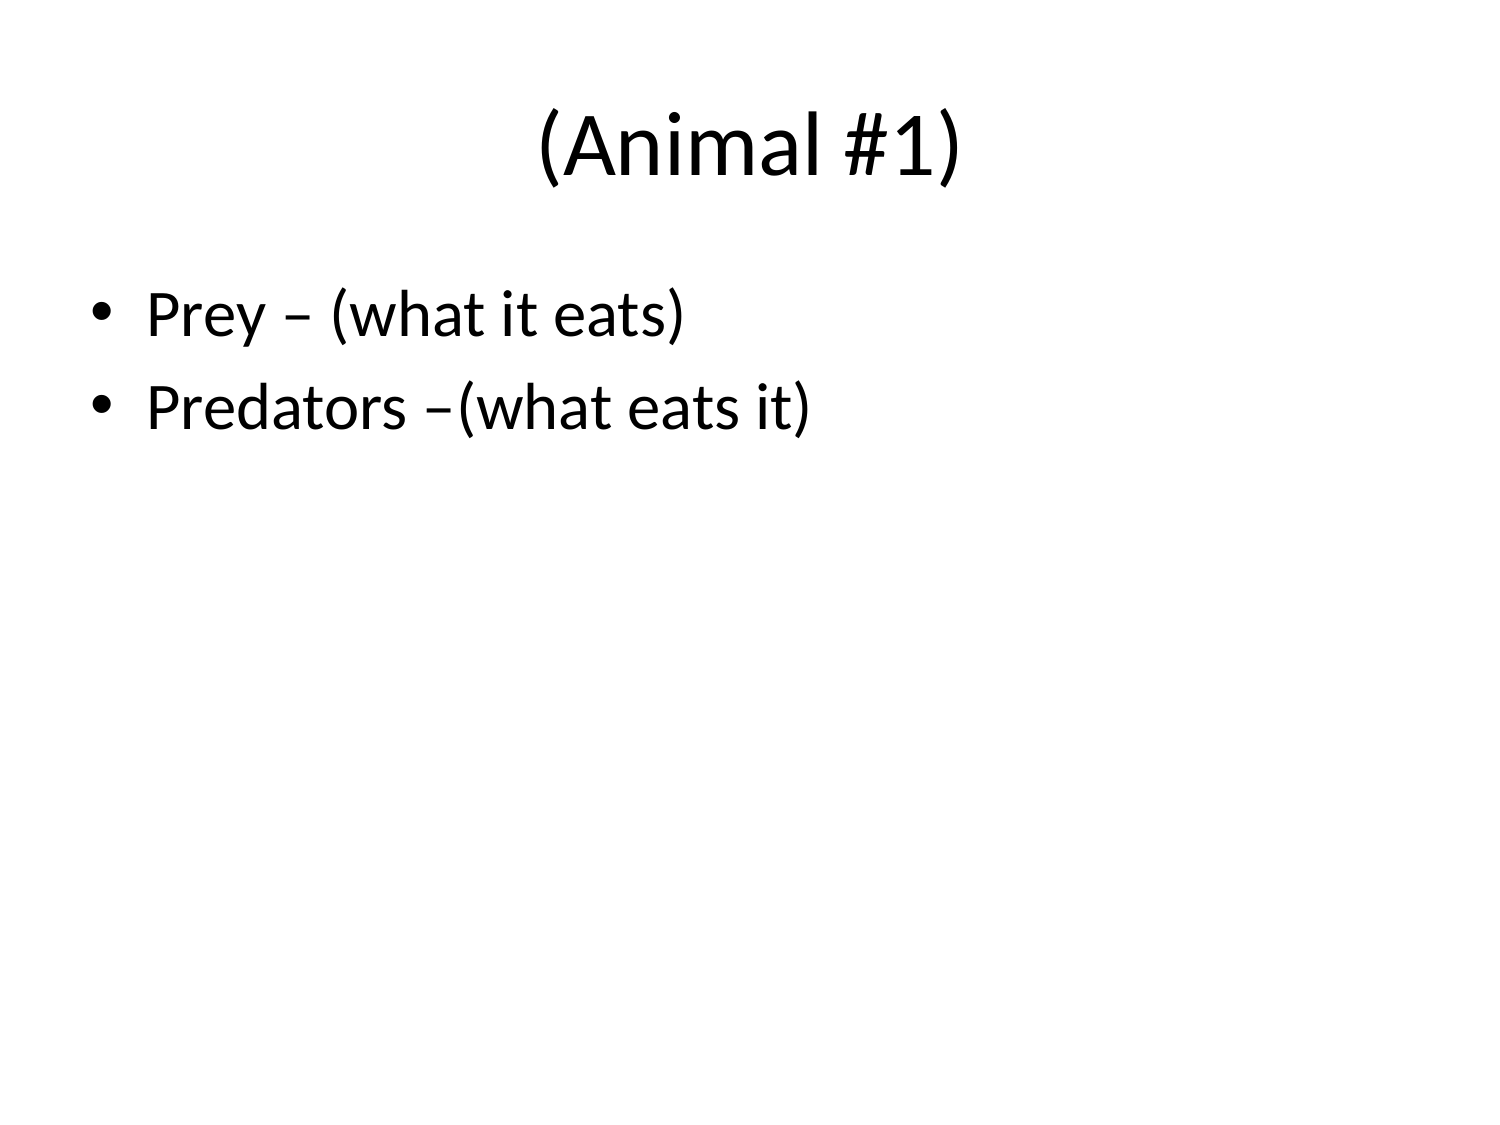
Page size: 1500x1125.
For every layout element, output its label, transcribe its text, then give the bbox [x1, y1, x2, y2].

list Prey – (what it eats) Predators –(what eats it) [75, 262, 1425, 1005]
title (Animal #1) [75, 45, 1425, 233]
